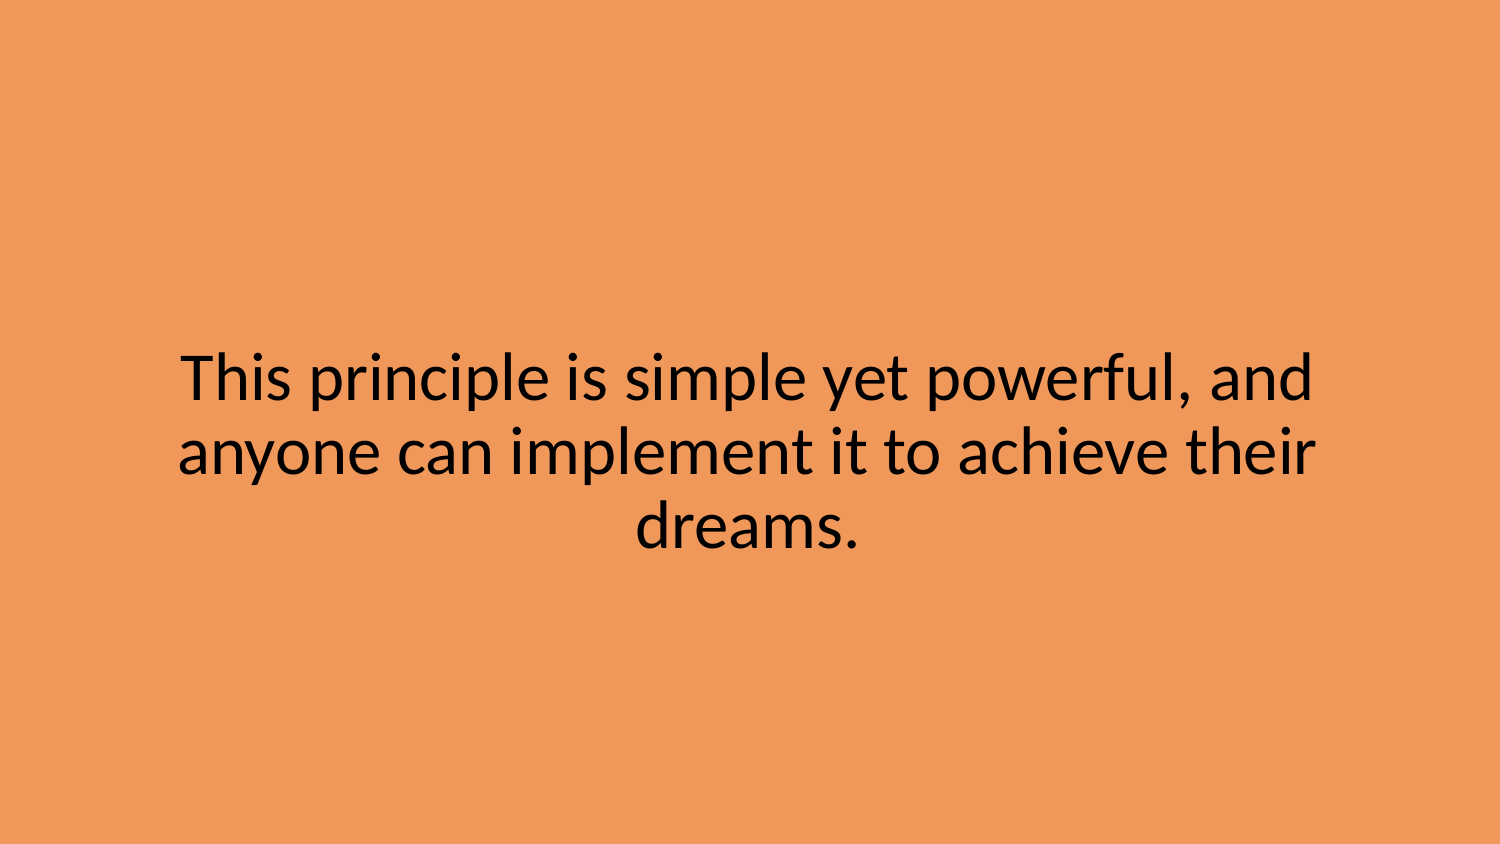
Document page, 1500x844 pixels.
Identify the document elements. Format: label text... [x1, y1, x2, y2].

list This principle is simple yet powerful, and anyone can implement it to achieve their dreams. [91, 333, 1406, 602]
